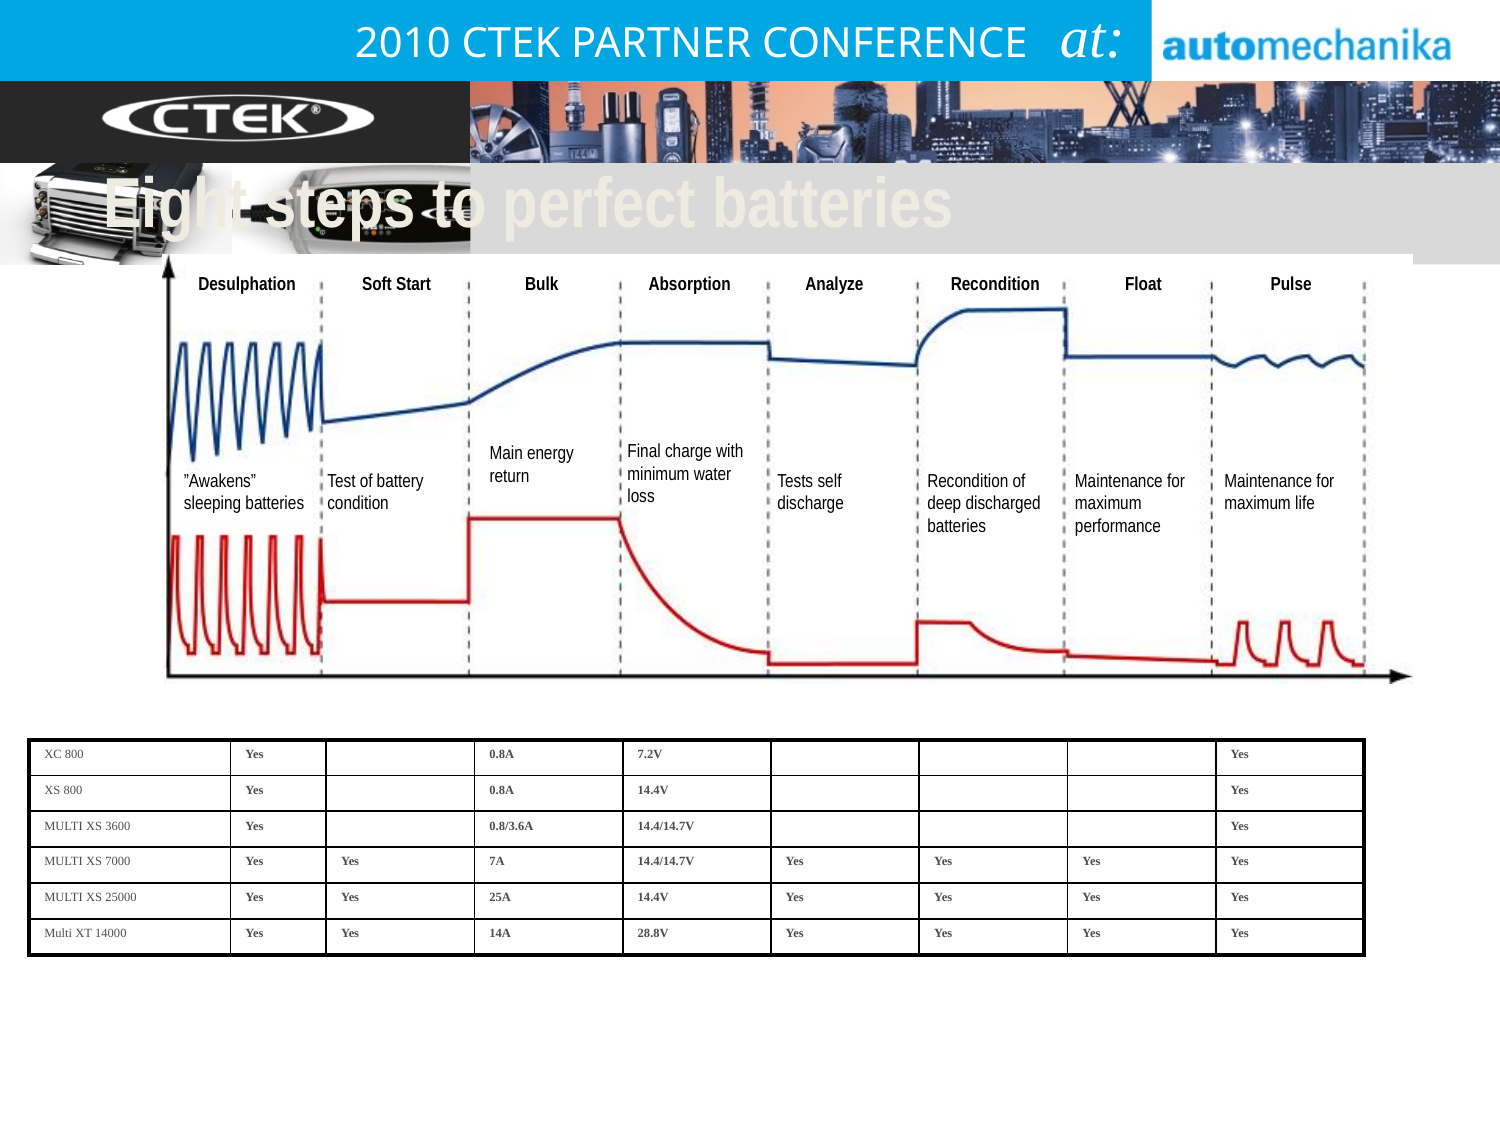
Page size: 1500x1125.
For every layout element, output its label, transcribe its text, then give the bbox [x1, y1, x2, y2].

table_cell Yes [231, 848, 325, 882]
table_cell 0.8A [475, 776, 622, 810]
table_cell 25A [475, 884, 622, 918]
table_cell Yes [920, 848, 1067, 882]
table_cell MULTI XS 25000 [31, 884, 230, 918]
table_cell [920, 812, 1067, 846]
table_cell Yes [1068, 848, 1215, 882]
table_cell 14A [475, 920, 622, 953]
table_cell Yes [1217, 812, 1362, 846]
table_cell [1068, 812, 1215, 846]
table_cell 28.8V [624, 920, 770, 953]
table_cell Yes [231, 884, 325, 918]
table_cell [772, 812, 918, 846]
table_cell Yes [1068, 920, 1215, 953]
table_cell 14.4/14.7V [624, 848, 770, 882]
table_cell Yes [772, 848, 918, 882]
table_header XC 800 [31, 742, 230, 775]
table_header Yes [231, 742, 325, 775]
table_cell XS 800 [31, 776, 230, 810]
table_cell Multi XT 14000 [31, 920, 230, 953]
table_cell Yes [1217, 776, 1362, 810]
text_box Yes [561, 248, 649, 253]
table_cell Yes [772, 884, 918, 918]
table_cell 14.4V [624, 776, 770, 810]
text_box Yes [974, 248, 1074, 253]
picture [1163, 13, 1459, 80]
text_box Yes [479, 248, 561, 253]
table_cell Yes [327, 848, 474, 882]
text_box Yes [1074, 248, 1147, 253]
table_cell Yes [327, 884, 474, 918]
table_header [327, 742, 474, 775]
table_cell [772, 776, 918, 810]
text_box Yes [1260, 248, 1374, 253]
text_box 25 A [649, 248, 811, 253]
text_box Eight steps to perfect batteries [88, 148, 1101, 249]
table_cell Yes [231, 920, 325, 953]
table_cell 14.4V [624, 884, 770, 918]
table_cell MULTI XS 3600 [31, 812, 230, 846]
table_cell Yes [1217, 920, 1362, 953]
table_cell Yes [920, 920, 1067, 953]
table_header [920, 742, 1067, 775]
table_cell MULTI XS 7000 [31, 848, 230, 882]
table_cell 0.8/3.6A [475, 812, 622, 846]
table_header 7.2V [624, 742, 770, 775]
table_cell Yes [1217, 848, 1362, 882]
table_cell Yes [920, 884, 1067, 918]
table_cell [327, 812, 474, 846]
table_header 0.8A [475, 742, 622, 775]
text_box 14.4 V [811, 248, 974, 253]
table_cell Yes [231, 812, 325, 846]
table_cell [1068, 776, 1215, 810]
picture [0, 81, 1500, 265]
table_header Yes [1217, 742, 1362, 775]
table_cell Yes [327, 920, 474, 953]
table_cell 7A [475, 848, 622, 882]
table_cell Yes [1217, 884, 1362, 918]
table_cell [327, 776, 474, 810]
table_cell [920, 776, 1067, 810]
table_header [772, 742, 918, 775]
table_header [1068, 742, 1215, 775]
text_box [162, 254, 1413, 685]
text_box MULTI US 25000 [173, 248, 479, 253]
table_cell 14.4/14.7V [624, 812, 770, 846]
table_cell Yes [1068, 884, 1215, 918]
table_cell Yes [772, 920, 918, 953]
text_box Yes [1147, 248, 1260, 253]
table_cell Yes [231, 776, 325, 810]
